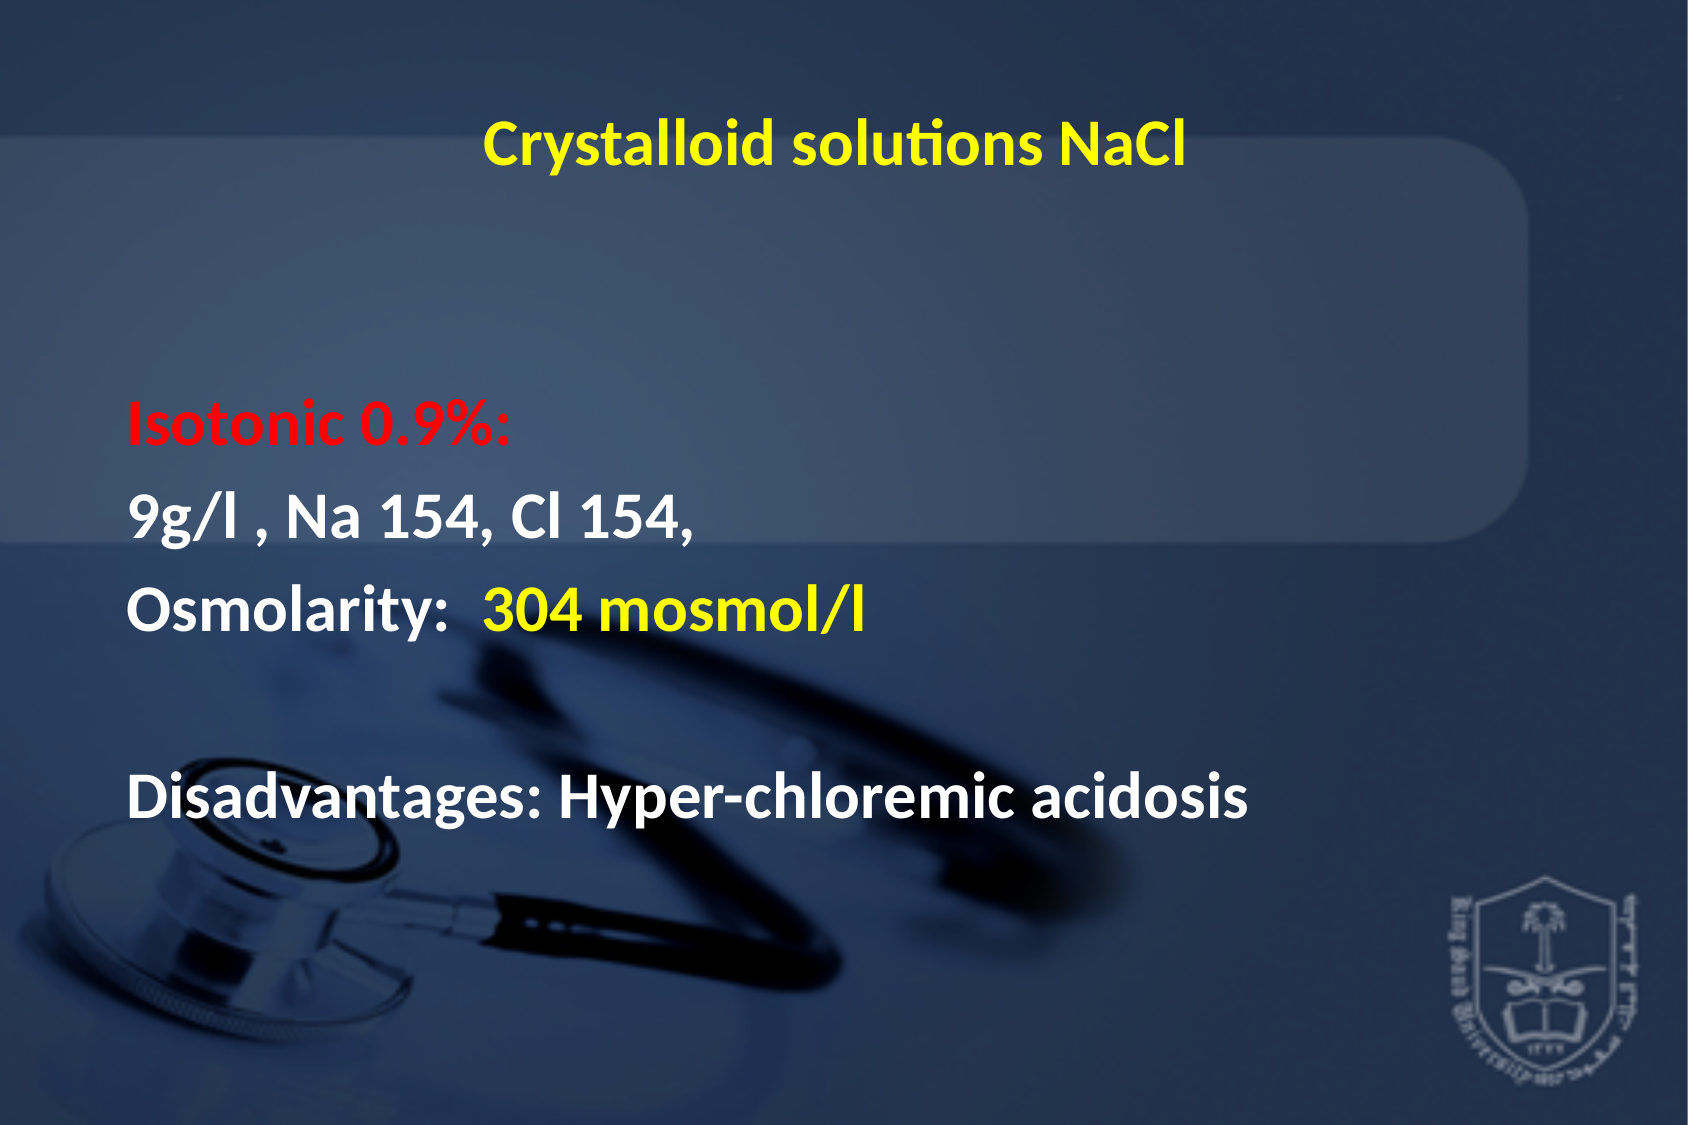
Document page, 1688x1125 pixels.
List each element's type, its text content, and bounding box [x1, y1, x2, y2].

list Isotonic 0.9%: 9g/l , Na 154, Cl 154, Osmolarity: 304 mosmol/l Disadvantages: Hyper-chloremic acidosis [111, 184, 1631, 927]
picture [0, 0, 1688, 1125]
title Crystalloid solutions NaCl [84, 45, 1604, 233]
